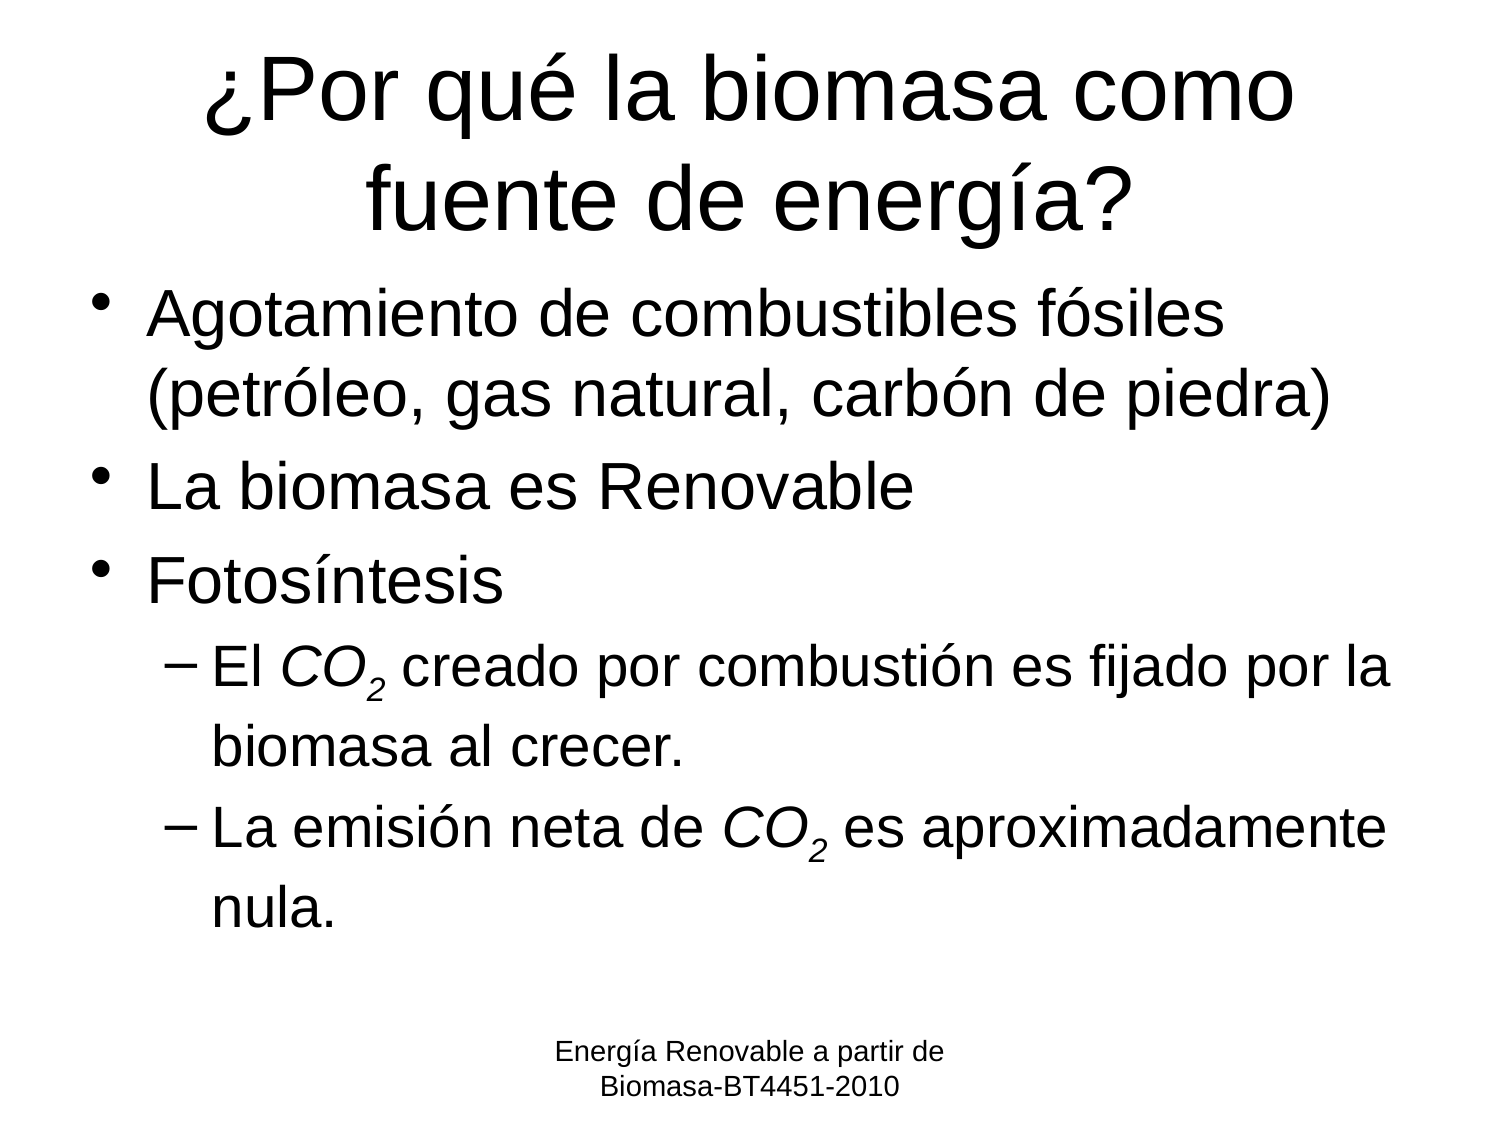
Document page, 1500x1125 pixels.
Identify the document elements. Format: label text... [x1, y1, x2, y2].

title ¿Por qué la biomasa como fuente de energía? [74, 44, 1426, 233]
footer Energía Renovable a partir de Biomasa-BT4451-2010 [512, 1024, 988, 1103]
text_box Agotamiento de combustibles fósiles (petróleo, gas natural, carbón de piedra) La biomasa es Renovable Fotosíntesis El CO2 creado por combustión es fijado por la biomasa al crecer. La emisión neta de CO2 es aproximadamente nula. [74, 262, 1425, 1006]
